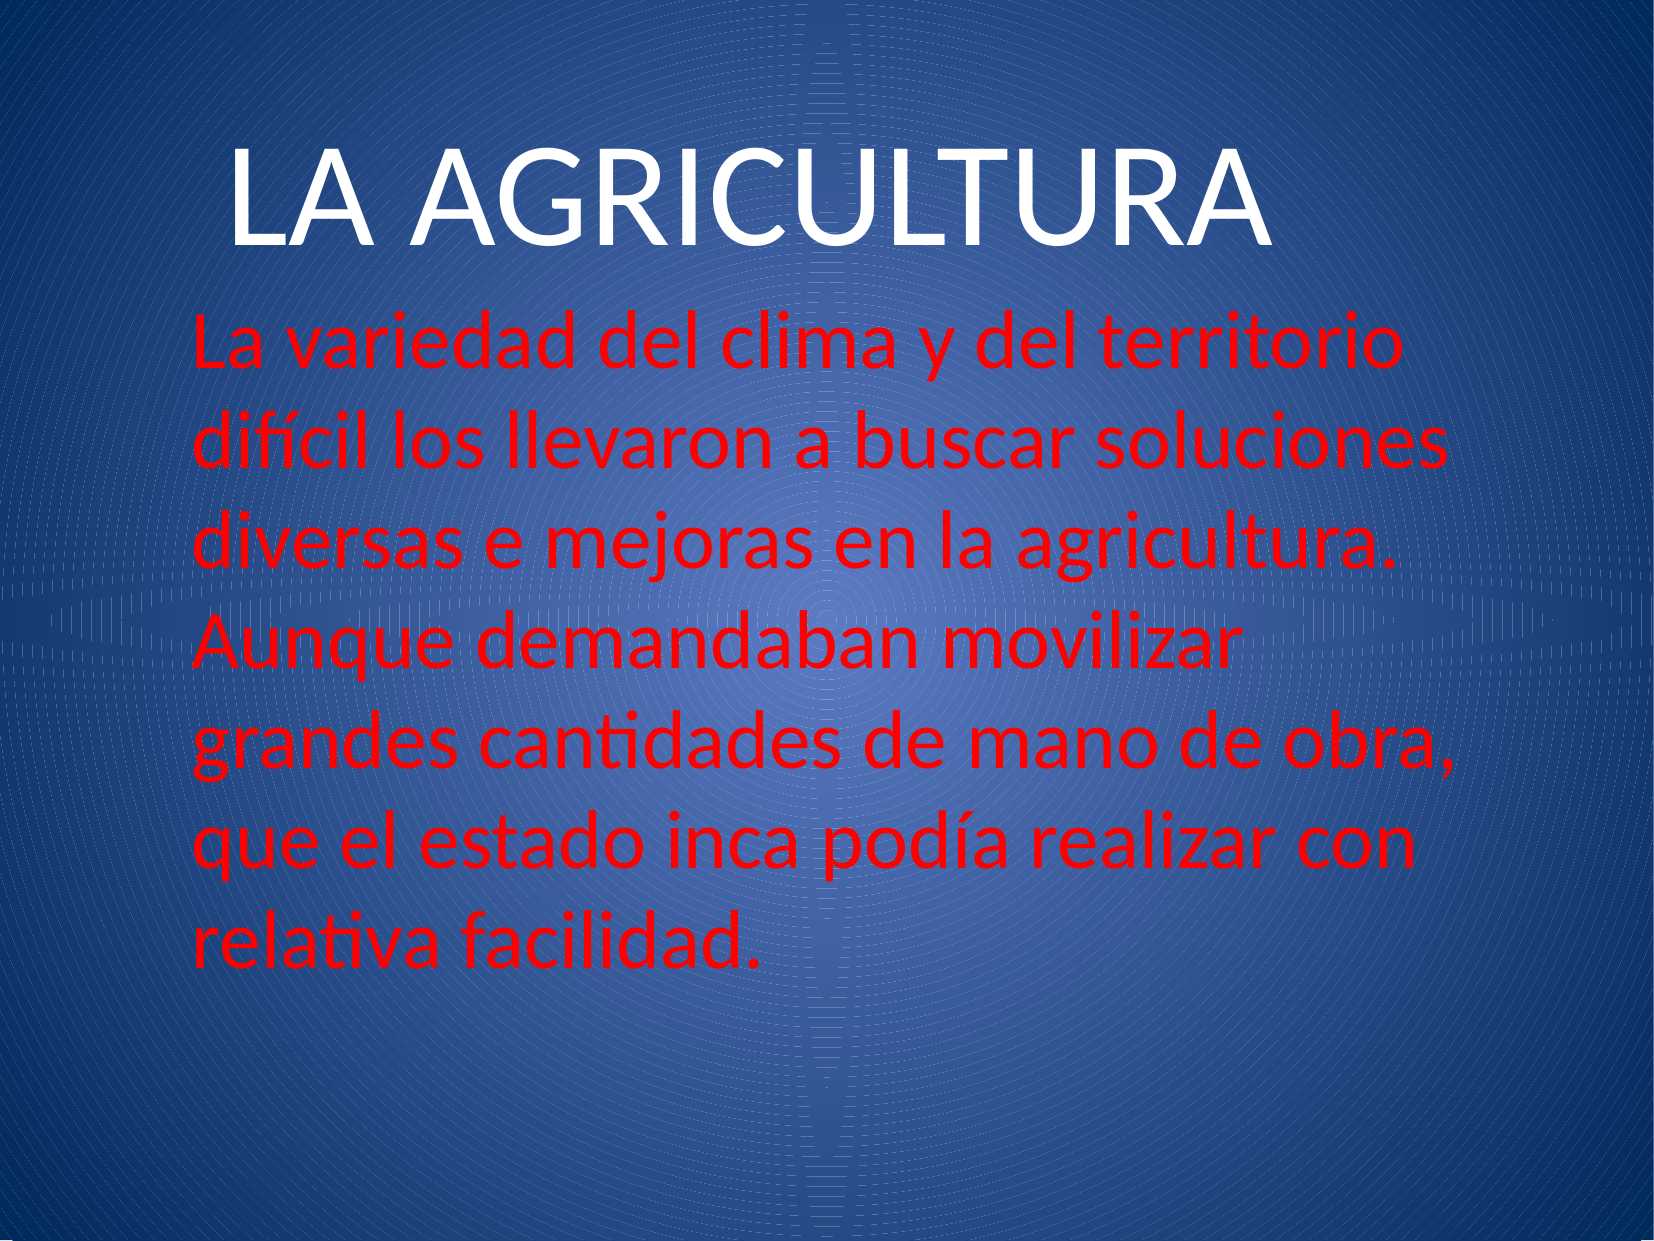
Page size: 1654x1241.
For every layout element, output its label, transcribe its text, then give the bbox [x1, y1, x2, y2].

text_box LA AGRICULTURA [210, 88, 1546, 329]
text_box La variedad del clima y del territorio difícil los llevaron a buscar soluciones diversas e mejoras en la agricultura. Aunque demandaban movilizar grandes cantidades de mano de obra, que el estado inca podía realizar con relativa facilidad. [177, 278, 1477, 1093]
